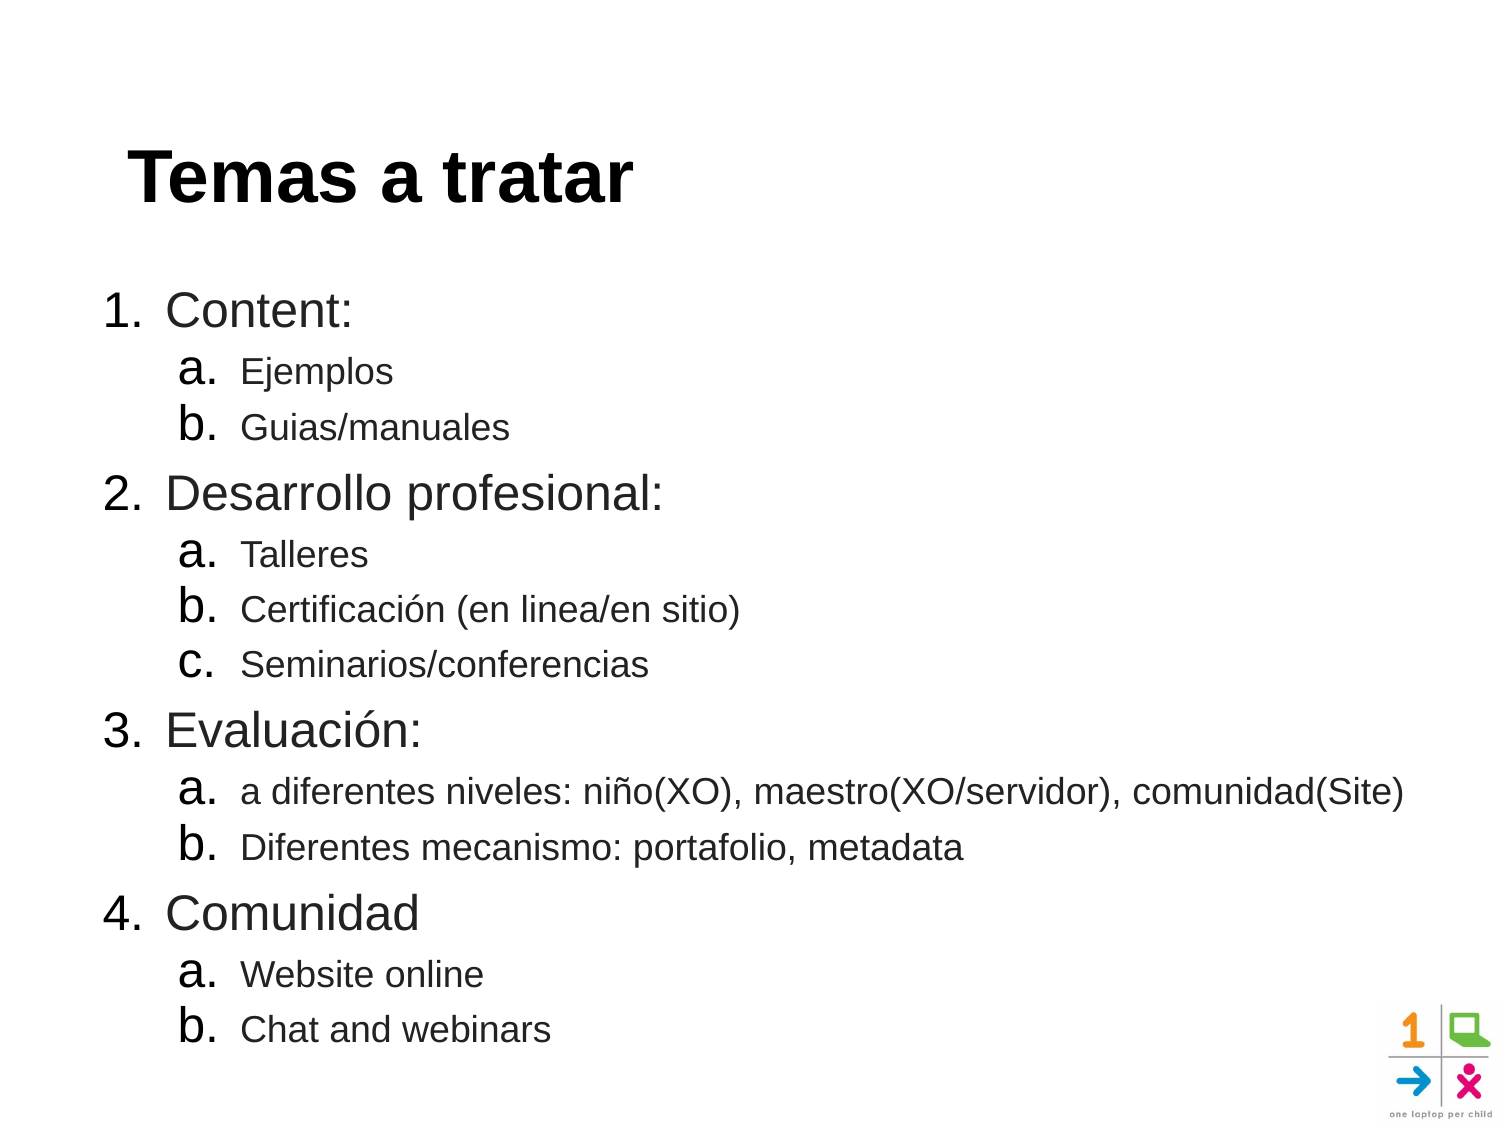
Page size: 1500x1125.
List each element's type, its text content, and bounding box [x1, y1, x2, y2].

text_box [1378, 1000, 1500, 1125]
title Temas a tratar [75, 14, 1425, 233]
list Content: Ejemplos Guias/manuales Desarrollo profesional: Talleres Certificación (en linea/en sitio) Seminarios/conferencias Evaluación: a diferentes niveles: niño(XO), maestro(XO/servidor), comunidad(Site) Diferentes mecanismo: portafolio, metadata Comunidad Website online Chat and webinars [75, 262, 1425, 1125]
